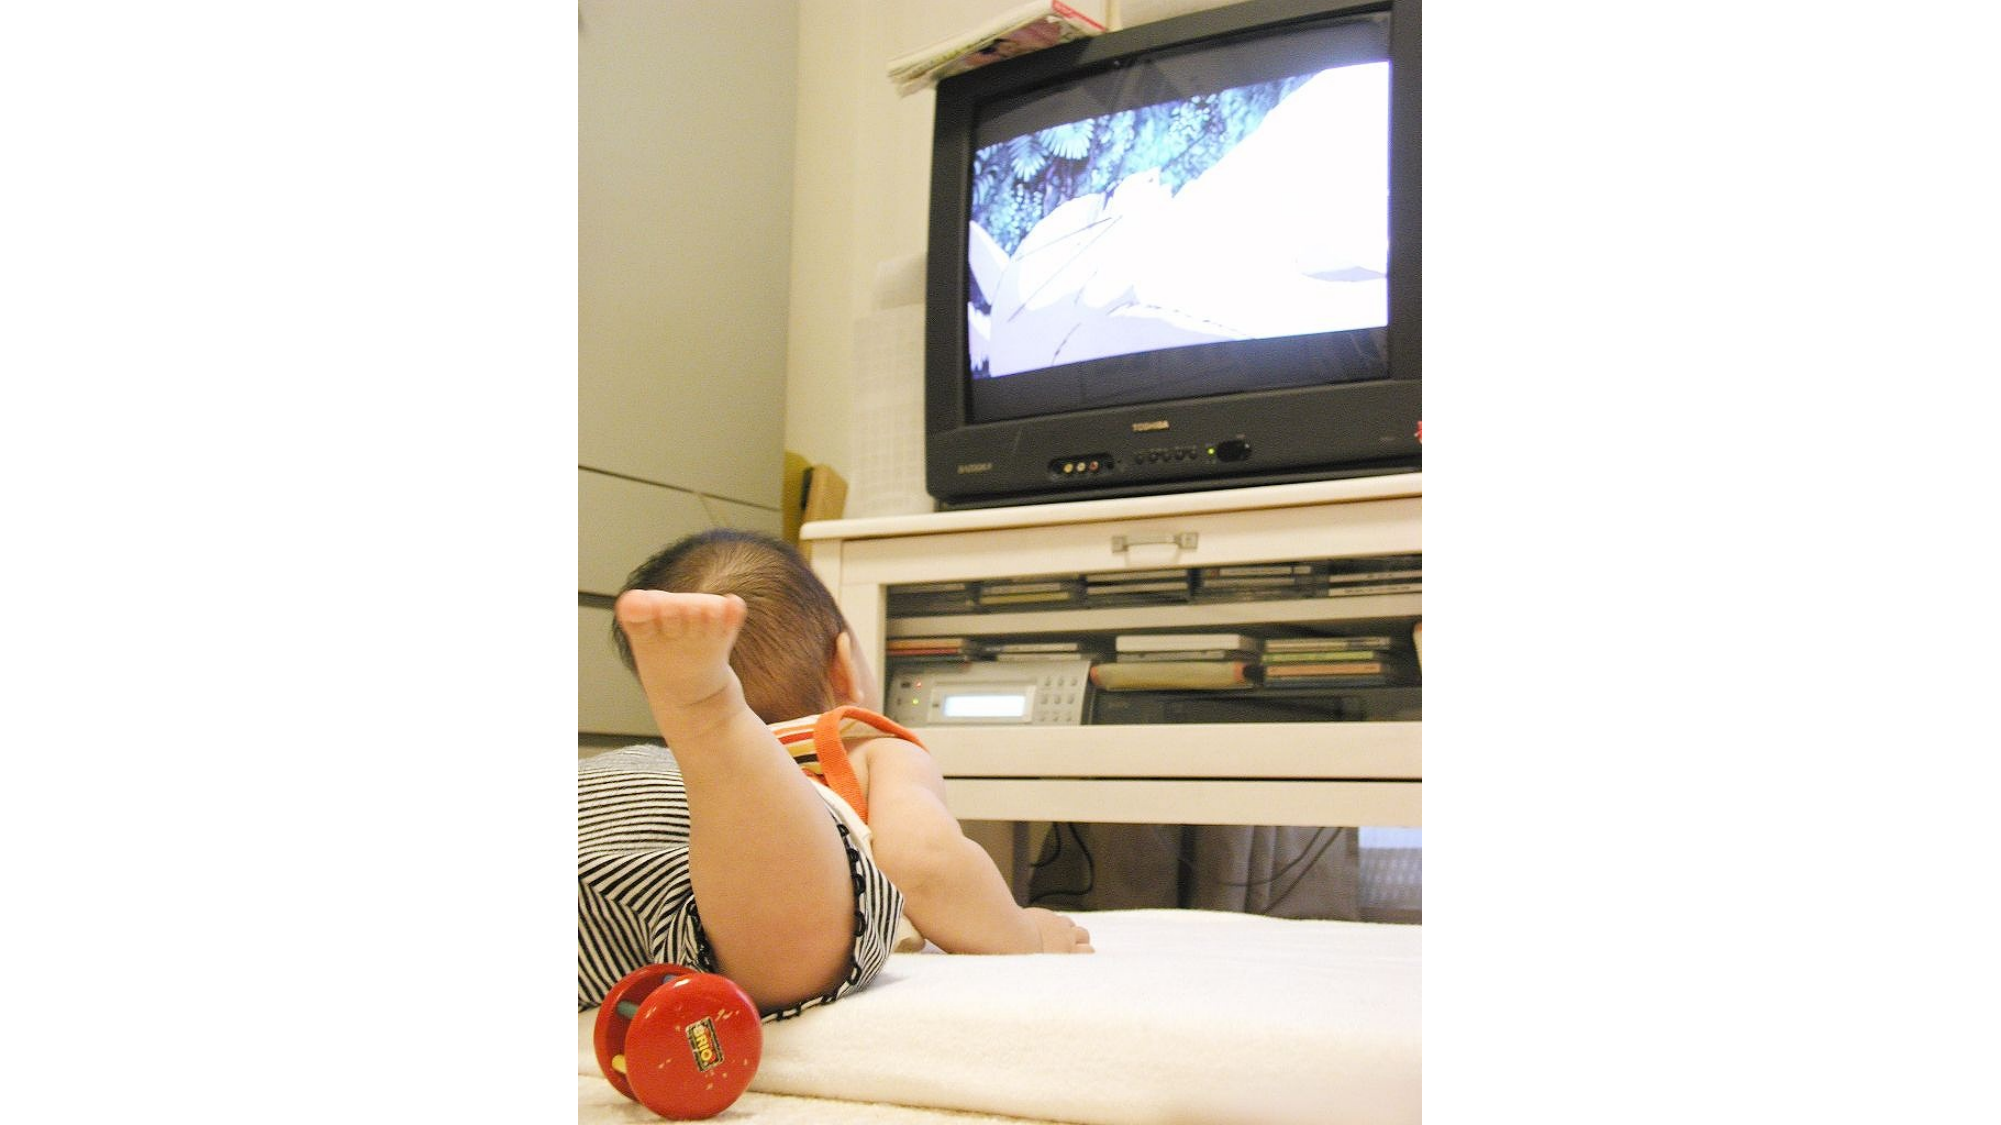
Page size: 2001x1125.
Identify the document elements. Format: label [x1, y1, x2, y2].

picture [578, 0, 1422, 1125]
